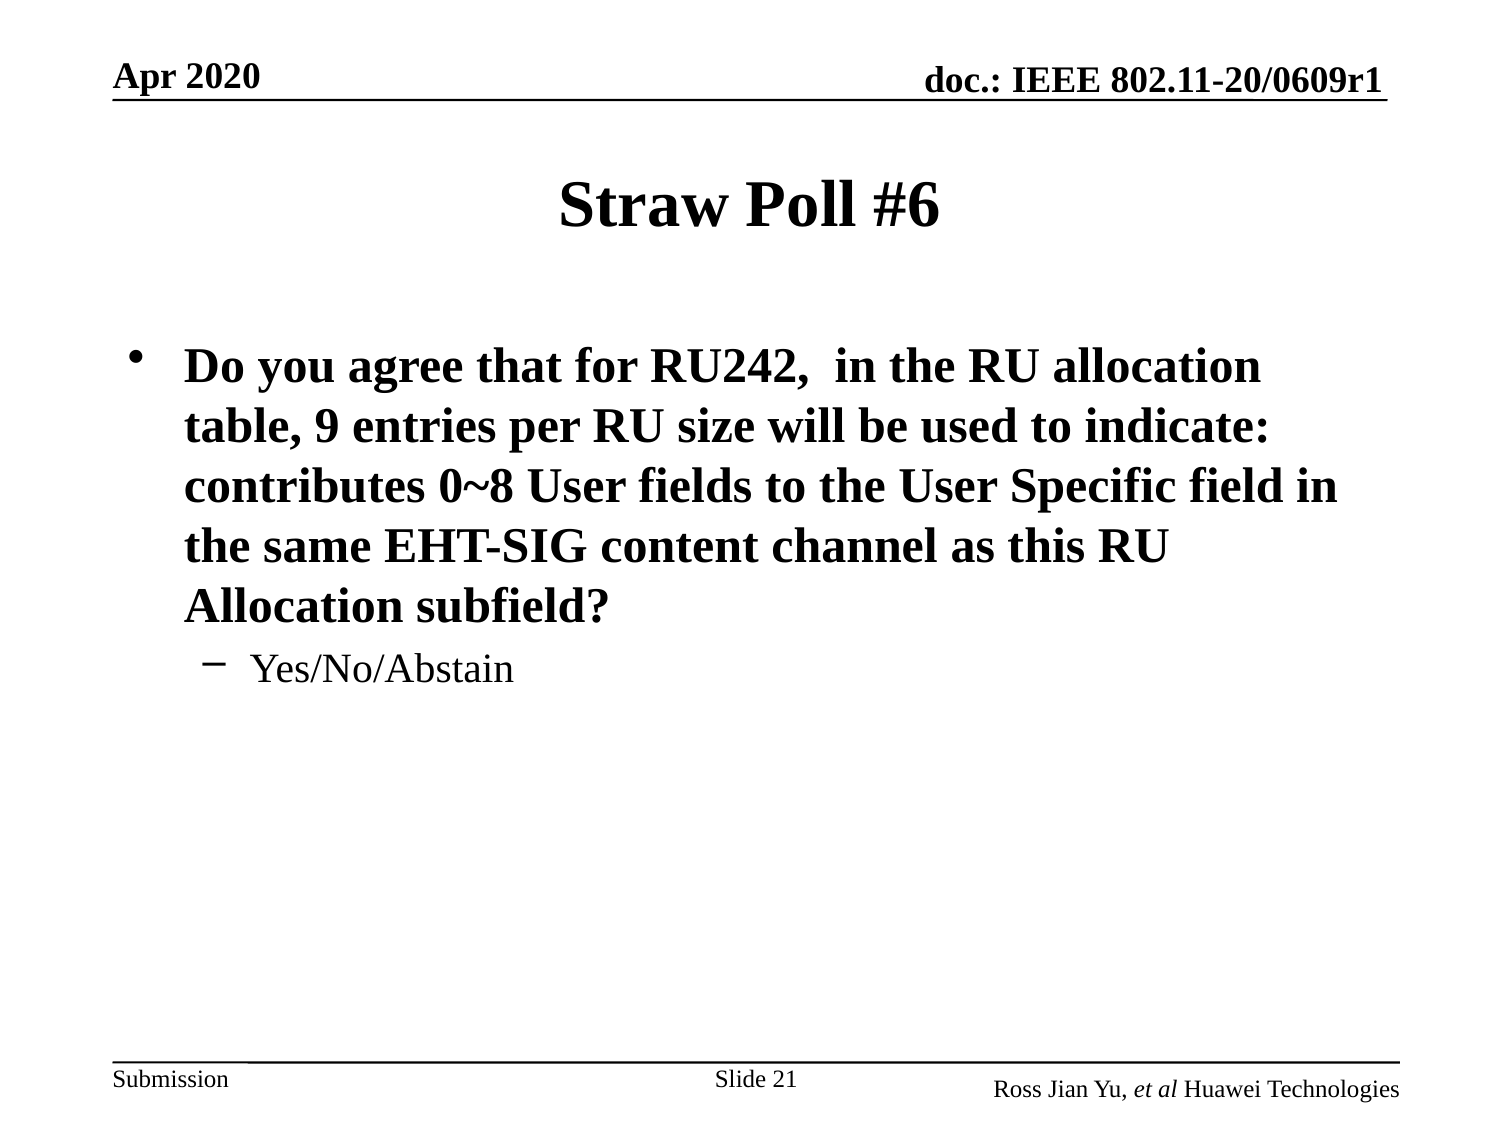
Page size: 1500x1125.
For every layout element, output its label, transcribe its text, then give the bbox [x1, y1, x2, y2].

list Do you agree that for RU242, in the RU allocation table, 9 entries per RU size will be used to indicate: contributes 0~8 User fields to the User Specific field in the same EHT-SIG content channel as this RU Allocation subfield? Yes/No/Abstain [112, 324, 1388, 1001]
title Straw Poll #6 [112, 112, 1388, 288]
slide_number Slide 21 [712, 1061, 800, 1093]
